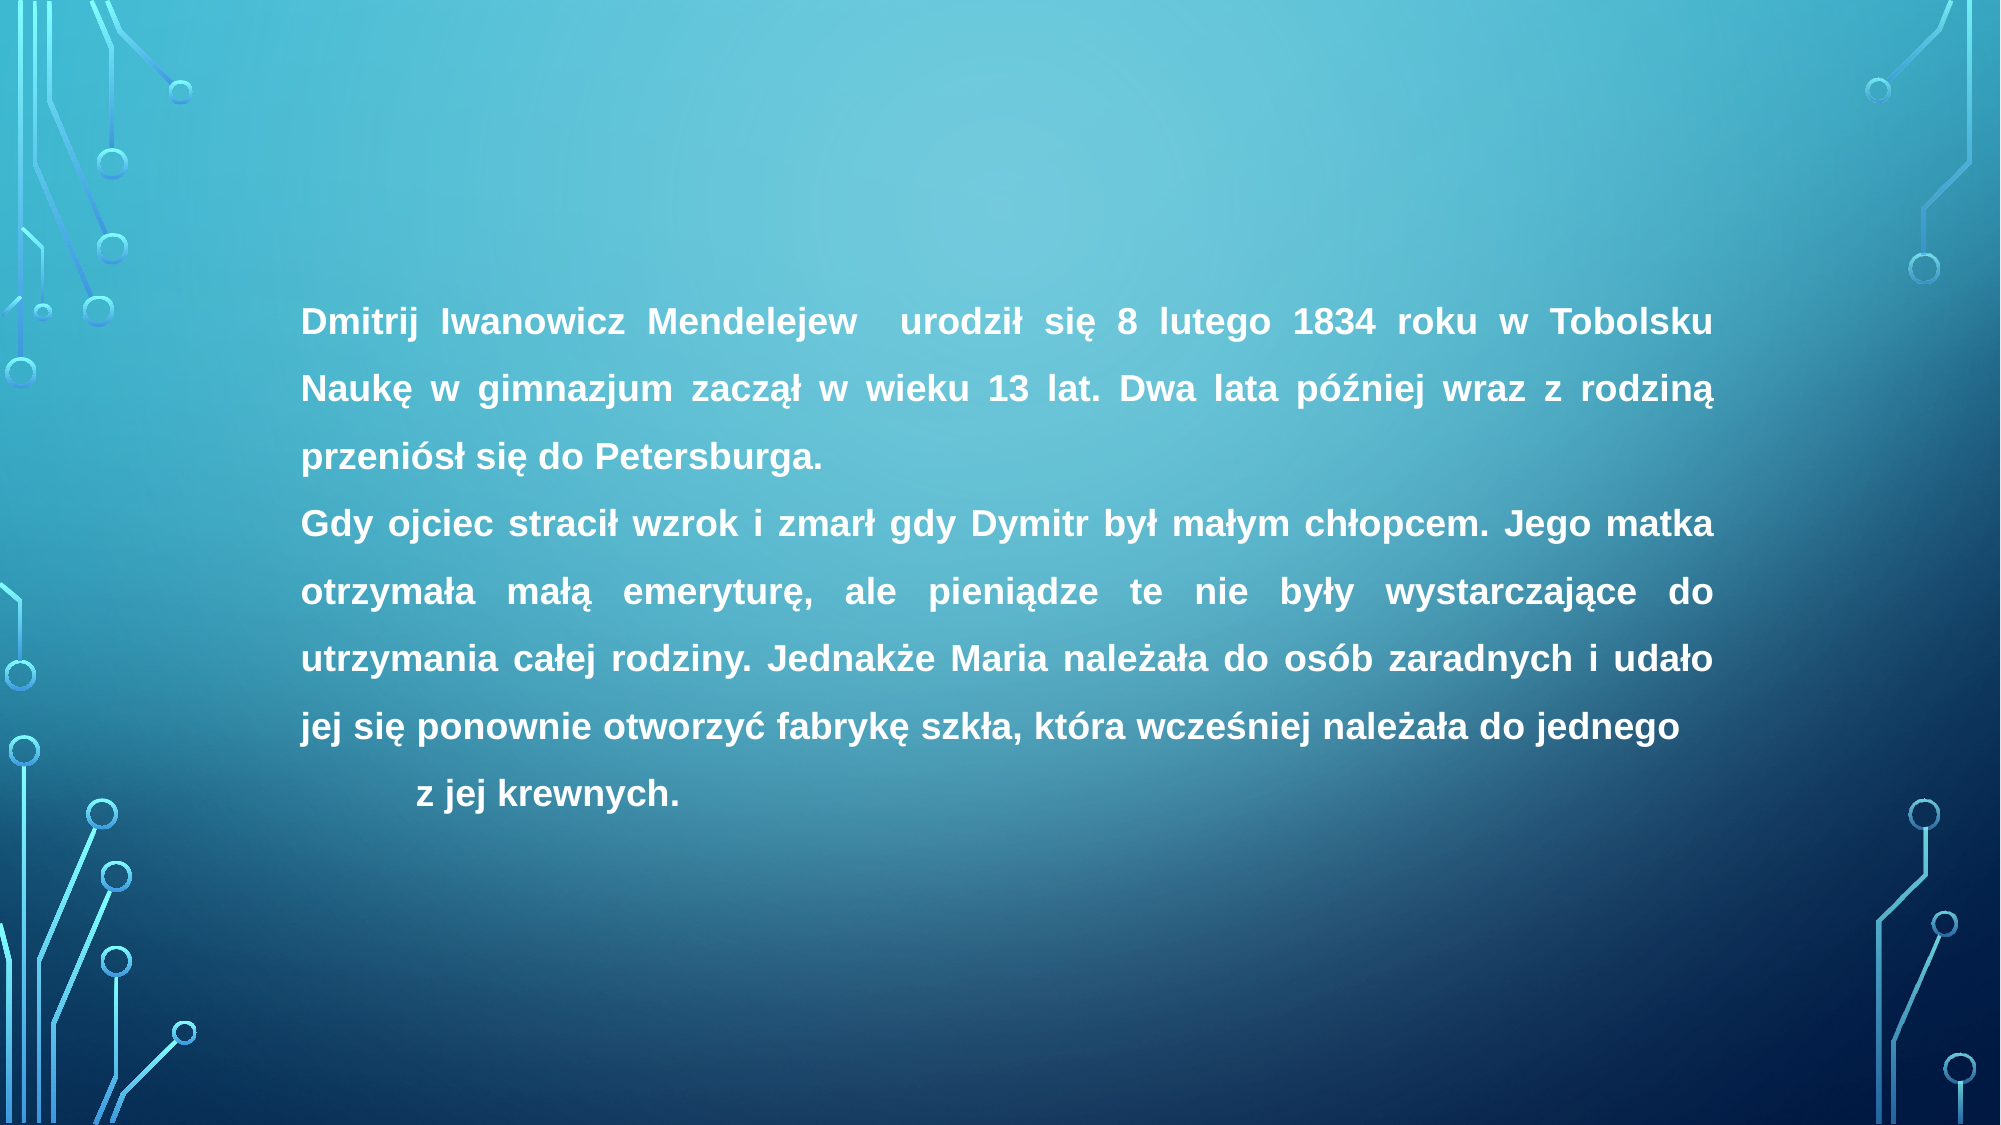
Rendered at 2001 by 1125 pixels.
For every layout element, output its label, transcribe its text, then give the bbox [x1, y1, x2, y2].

text_box Dmitrij Iwanowicz Mendelejew urodził się 8 lutego 1834 roku w Tobolsku Naukę w gimnazjum zaczął w wieku 13 lat. Dwa lata później wraz z rodziną przeniósł się do Petersburga. Gdy ojciec stracił wzrok i zmarł gdy Dymitr był małym chłopcem. Jego matka otrzymała małą emeryturę, ale pieniądze te nie były wystarczające do utrzymania całej rodziny. Jednakże Maria należała do osób zaradnych i udało jej się ponownie otworzyć fabrykę szkła, która wcześniej należała do jednego z jej krewnych. [285, 266, 1730, 822]
